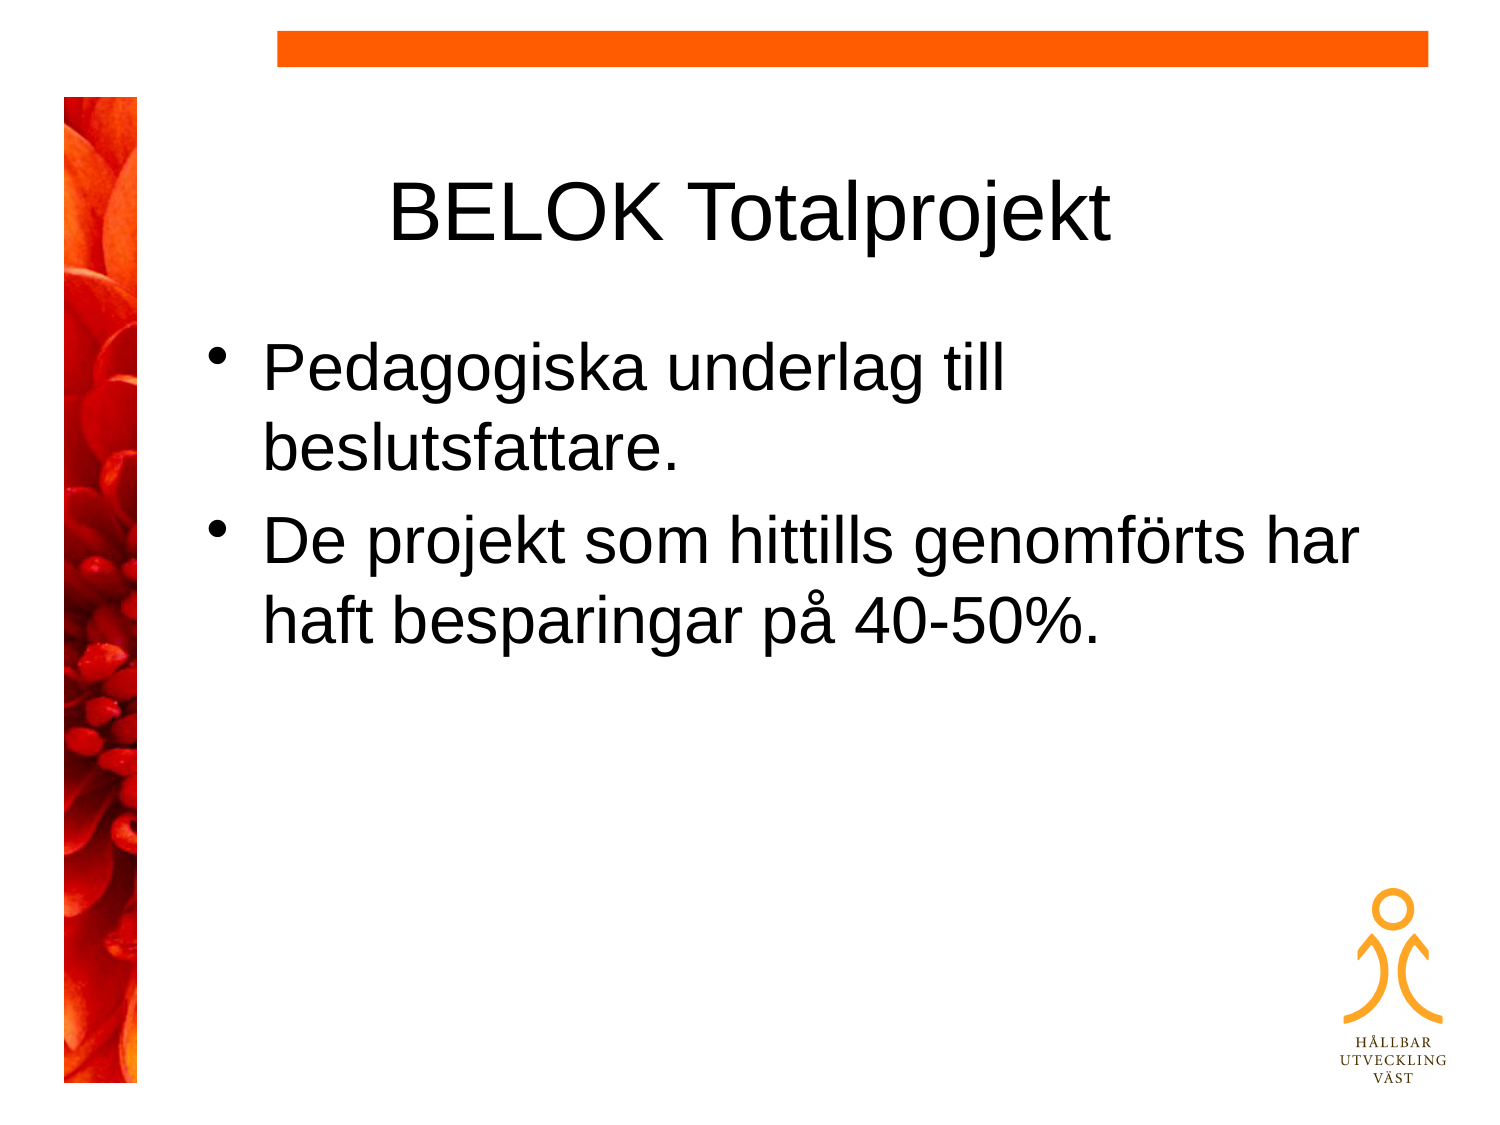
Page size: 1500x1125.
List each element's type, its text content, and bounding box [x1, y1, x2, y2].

text_box [277, 30, 1429, 68]
picture [1340, 887, 1447, 1083]
list Pedagogiska underlag till beslutsfattare. De projekt som hittills genomförts har haft besparingar på 40-50%. [191, 316, 1446, 1059]
picture [64, 97, 137, 1083]
title BELOK Totalprojekt [141, 113, 1425, 302]
